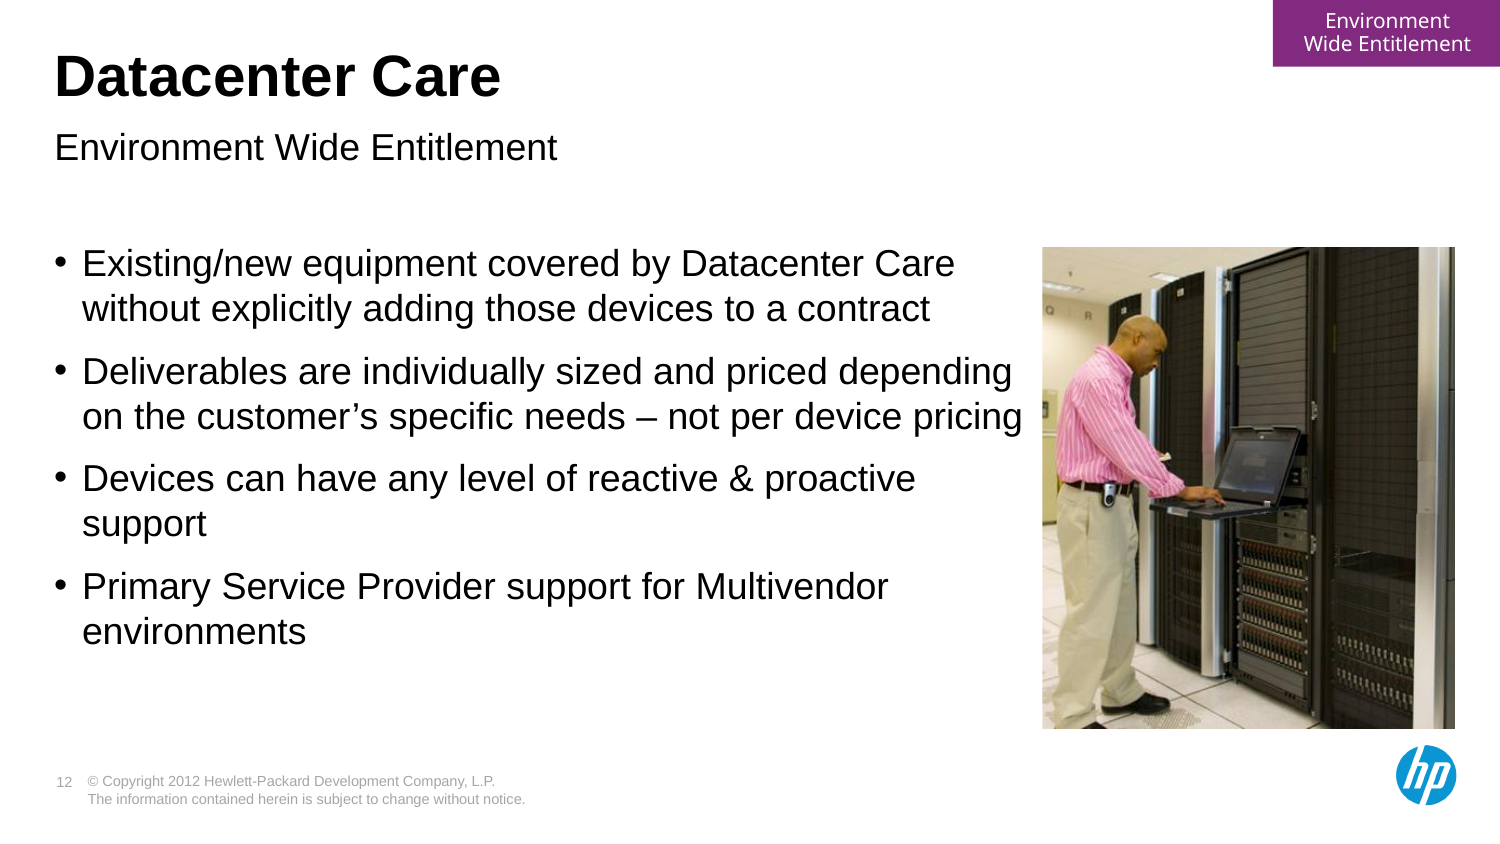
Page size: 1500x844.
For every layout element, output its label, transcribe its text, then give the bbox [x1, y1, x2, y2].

picture [1042, 246, 1456, 730]
text_box Environment Wide Entitlement [1271, 0, 1500, 69]
subtitle Environment Wide Entitlement [54, 123, 1443, 169]
title Datacenter Care [54, 38, 1443, 110]
picture [1395, 744, 1458, 806]
list Existing/new equipment covered by Datacenter Care without explicitly adding those devices to a contract Deliverables are individually sized and priced depending on the customer’s specific needs – not per device pricing Devices can have any level of reactive & proactive support Primary Service Provider support for Multivendor environments [54, 239, 1043, 666]
